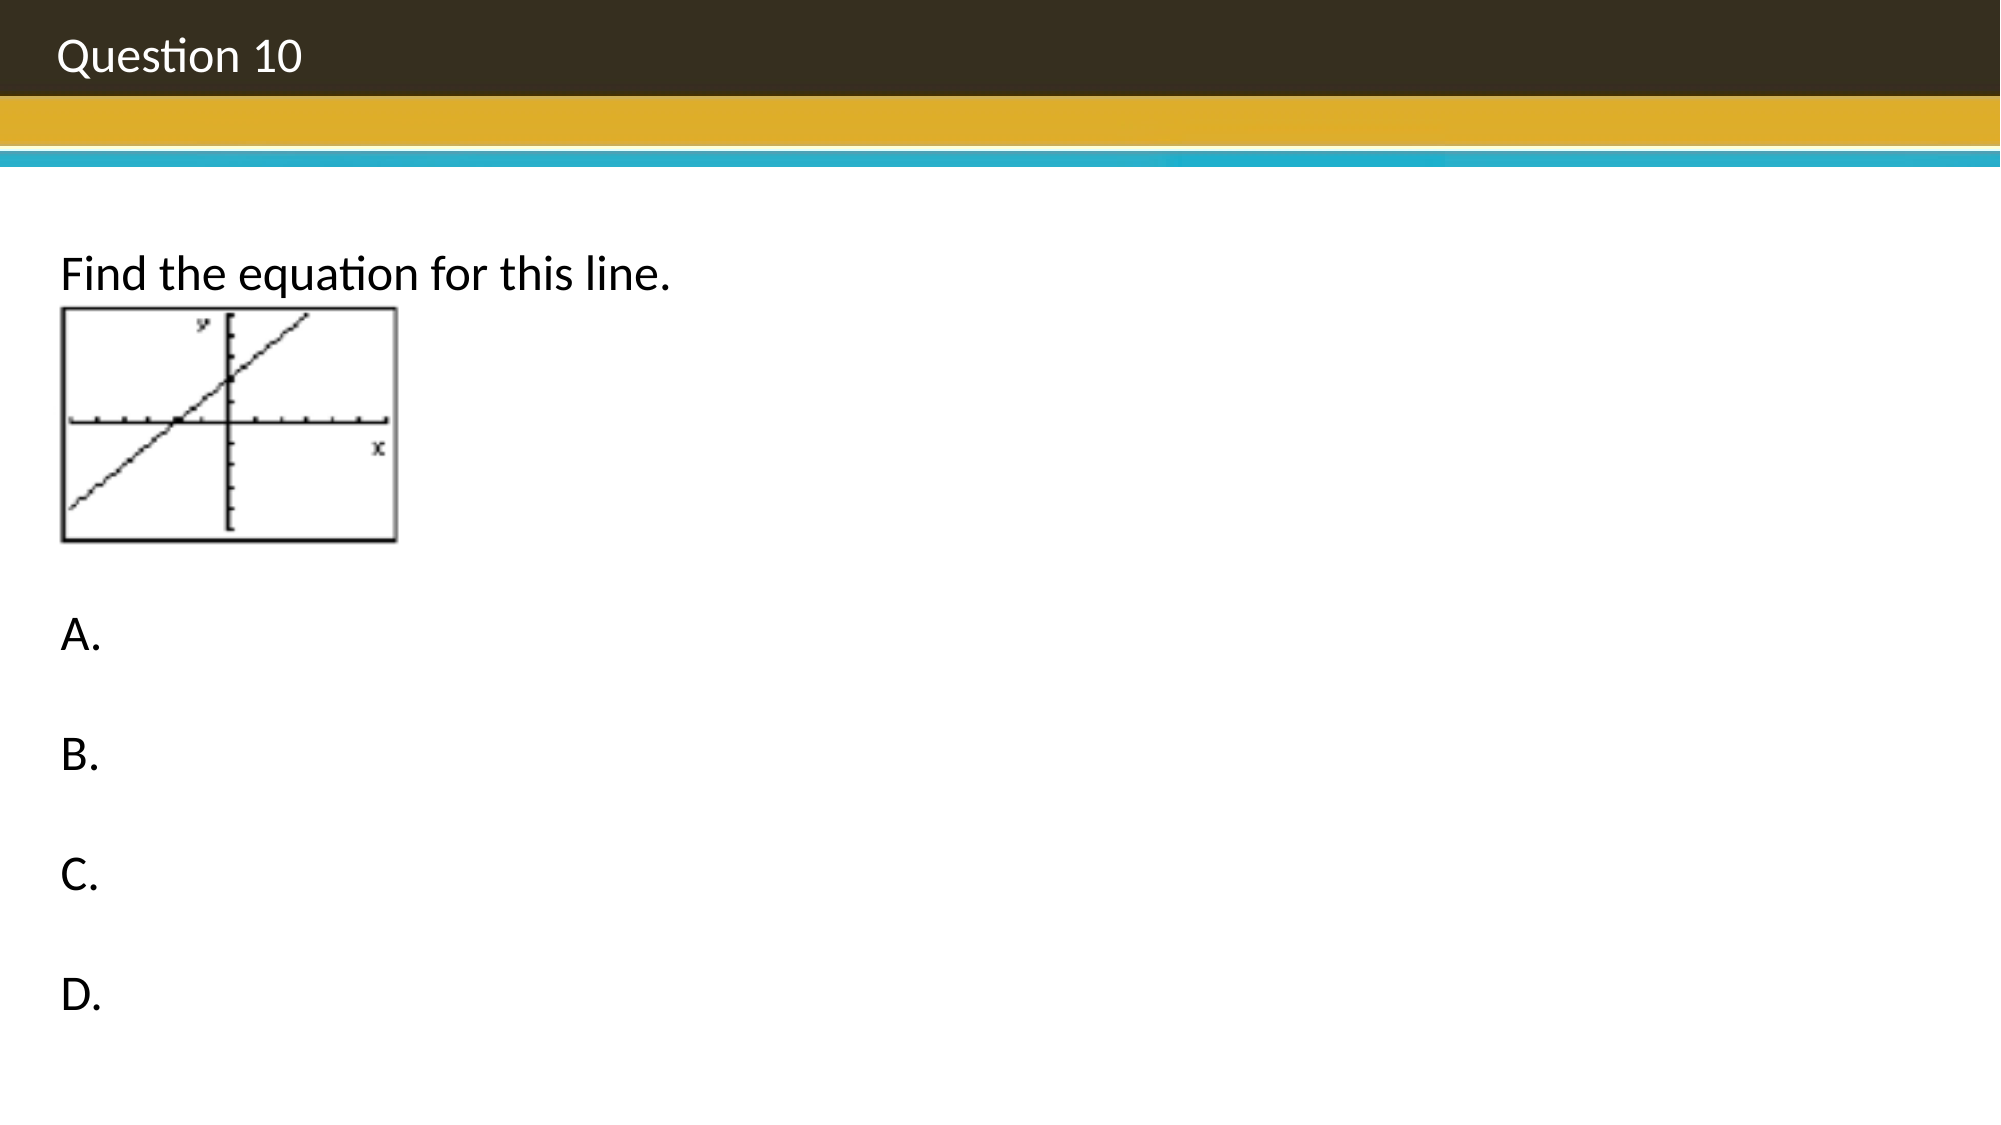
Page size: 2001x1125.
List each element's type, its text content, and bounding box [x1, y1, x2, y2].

text_box Question 10 [41, 14, 318, 90]
picture [0, 0, 2000, 167]
picture [53, 302, 407, 552]
